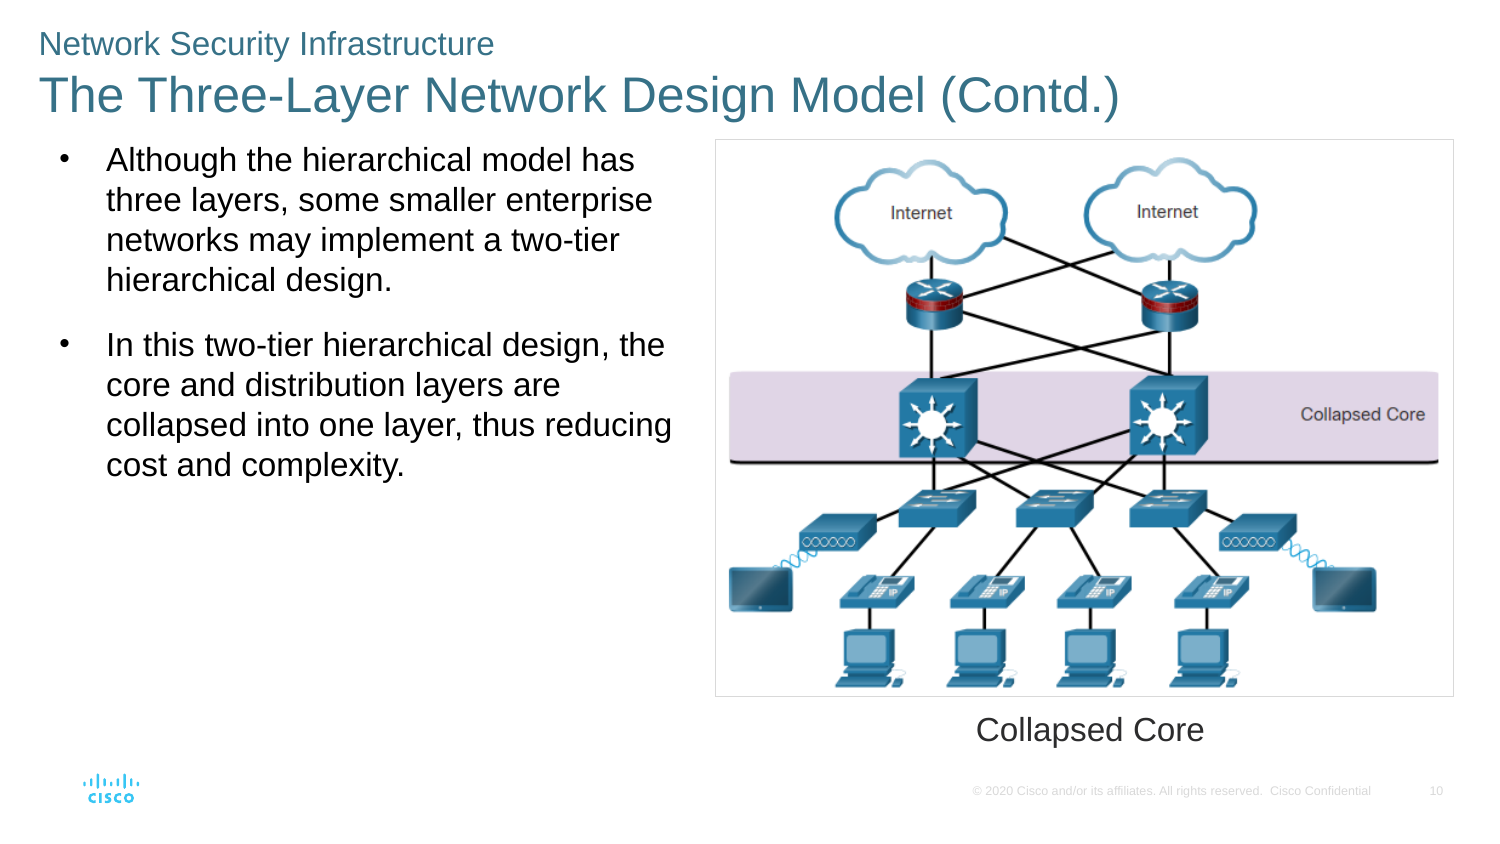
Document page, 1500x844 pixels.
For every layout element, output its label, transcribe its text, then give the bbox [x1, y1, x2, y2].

picture [715, 139, 1455, 697]
list Although the hierarchical model has three layers, some smaller enterprise networks may implement a two-tier hierarchical design. In this two-tier hierarchical design, the core and distribution layers are collapsed into one layer, thus reducing cost and complexity. [14, 131, 719, 306]
text_box Collapsed Core [727, 704, 1454, 756]
text_box Network Security Infrastructure The Three-Layer Network Design Model (Contd.) [23, 10, 1500, 135]
